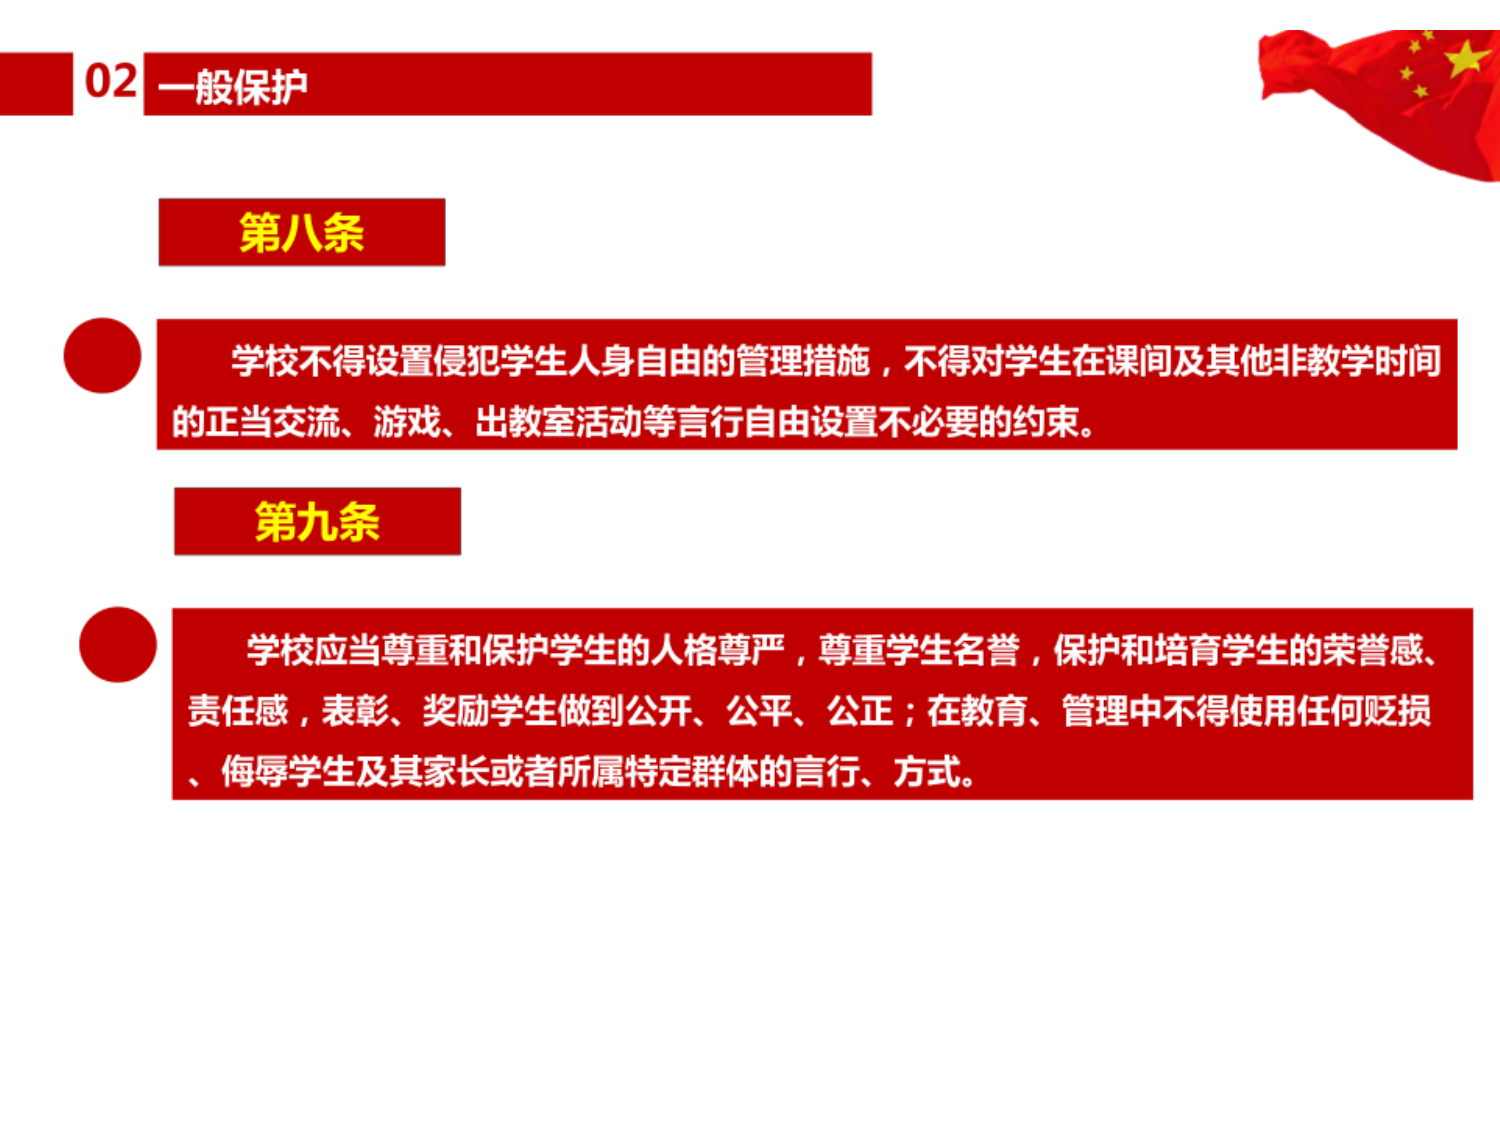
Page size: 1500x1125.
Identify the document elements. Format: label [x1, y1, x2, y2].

list [0, 30, 1500, 866]
